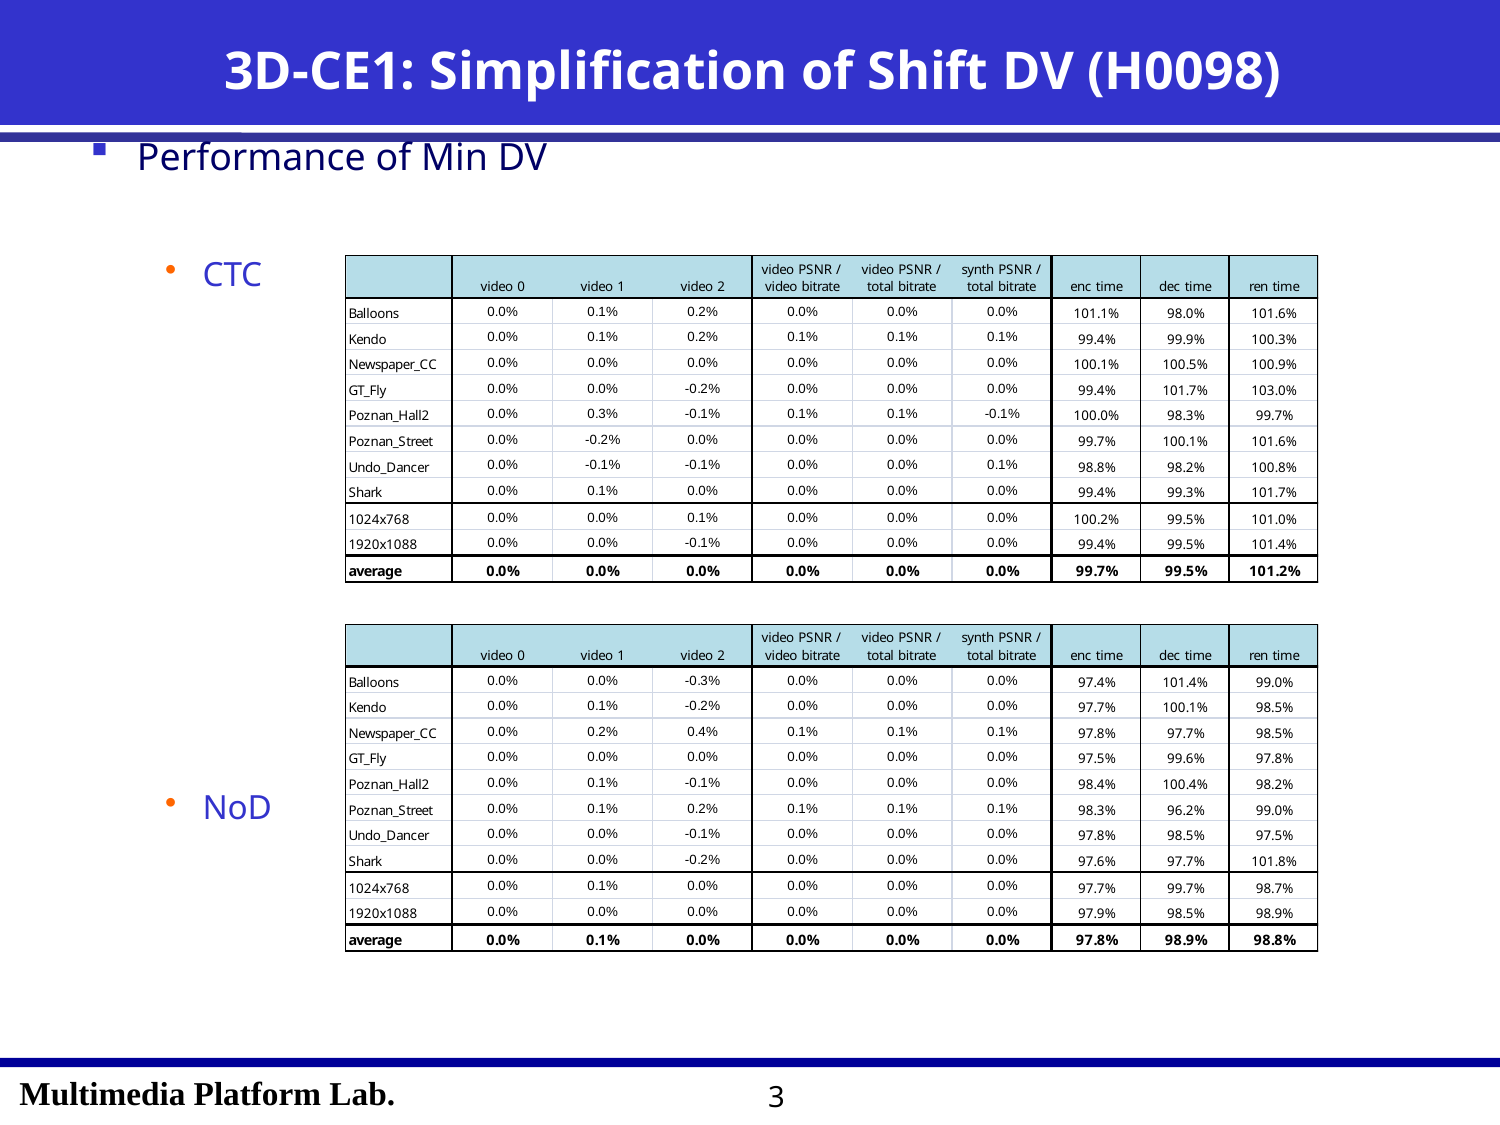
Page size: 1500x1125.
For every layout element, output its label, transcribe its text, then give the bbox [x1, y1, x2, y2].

list Performance of Min DV CTC NoD [0, 125, 1500, 1038]
picture [344, 255, 1320, 584]
slide_number 3 [662, 1070, 801, 1121]
picture [344, 623, 1320, 953]
title 3D-CE1: Simplification of Shift DV (H0098) [46, 12, 1460, 125]
